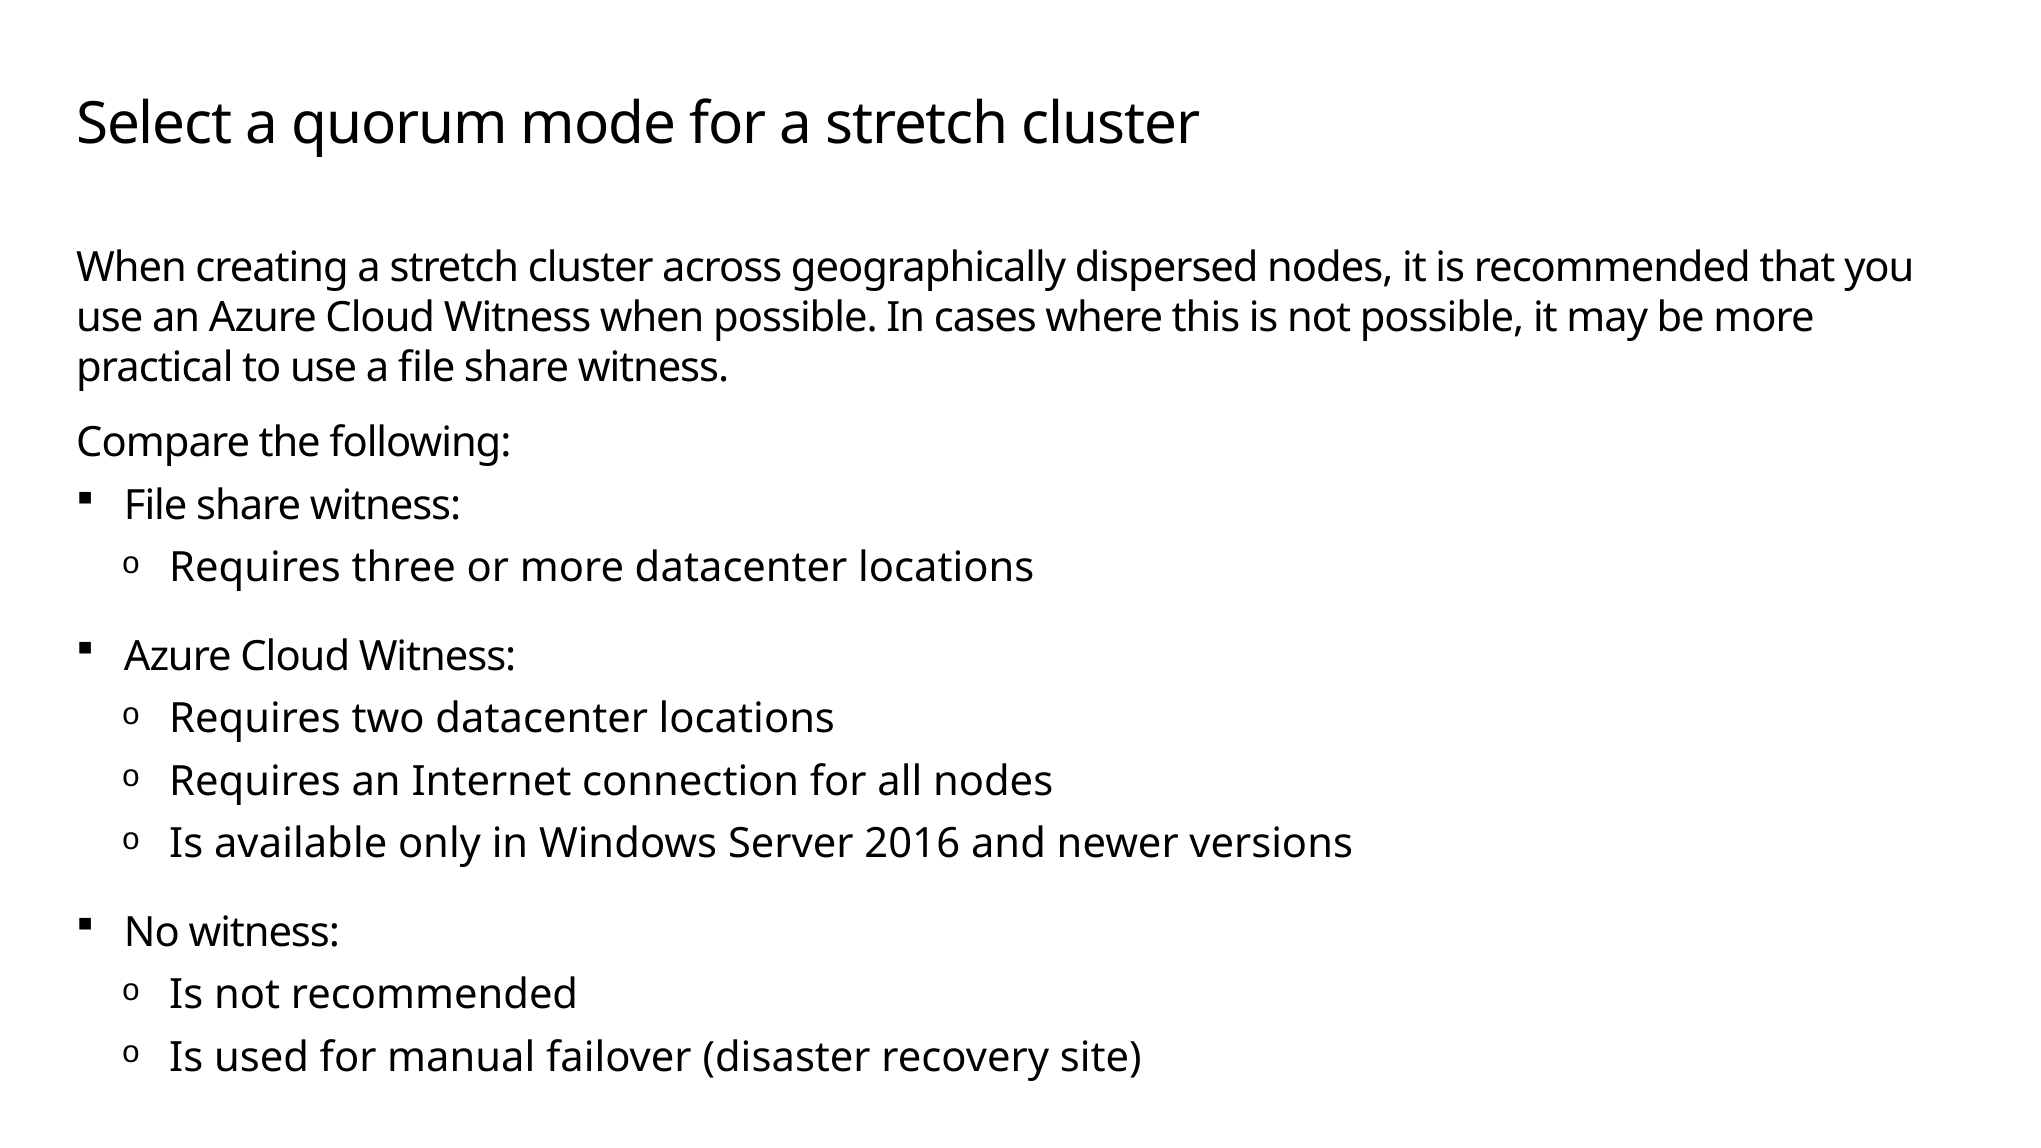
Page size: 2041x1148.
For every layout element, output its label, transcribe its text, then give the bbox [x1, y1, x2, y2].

list When creating a stretch cluster across geographically dispersed nodes, it is recommended that you use an Azure Cloud Witness when possible. In cases where this is not possible, it may be more practical to use a file share witness. Compare the following: File share witness: Requires three or more datacenter locations Azure Cloud Witness: Requires two datacenter locations Requires an Internet connection for all nodes Is available only in Windows Server 2016 and newer versions No witness: Is not recommended Is used for manual failover (disaster recovery site) [76, 240, 1970, 1074]
title Select a quorum mode for a stretch cluster [76, 93, 1968, 161]
